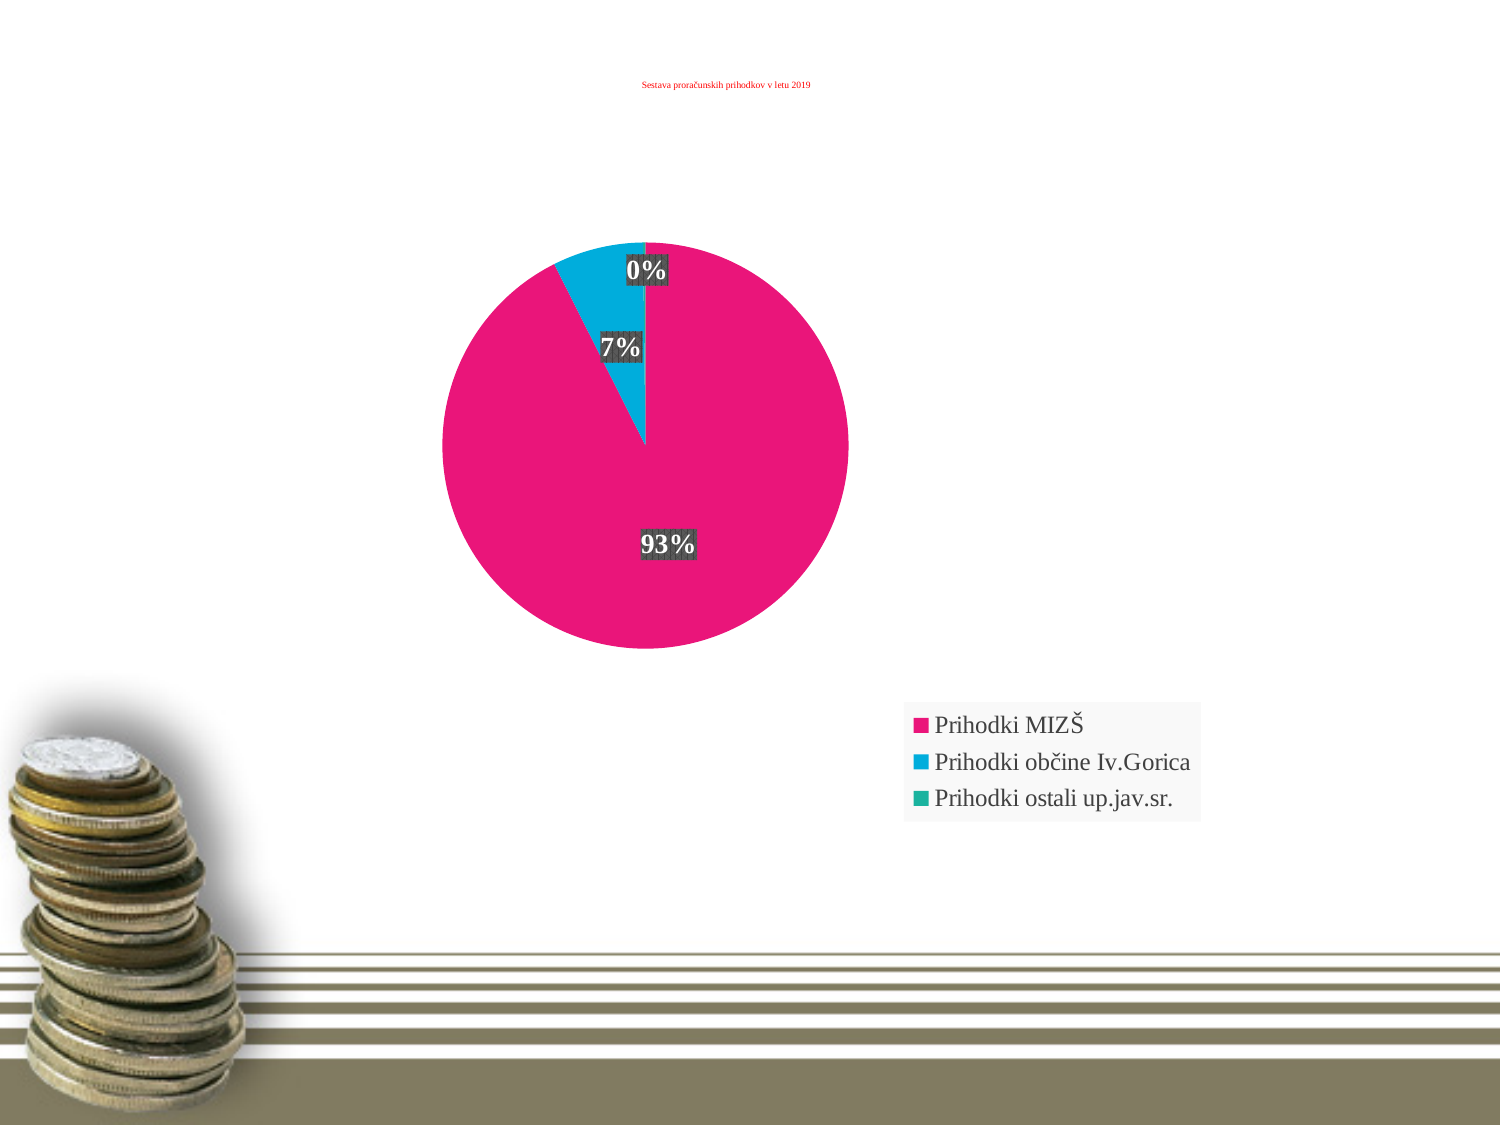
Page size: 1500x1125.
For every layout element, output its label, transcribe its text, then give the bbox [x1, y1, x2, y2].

title Sestava proračunskih prihodkov v letu 2019 [175, 58, 1278, 118]
chart [29, 136, 1347, 937]
picture [0, 0, 1500, 1125]
